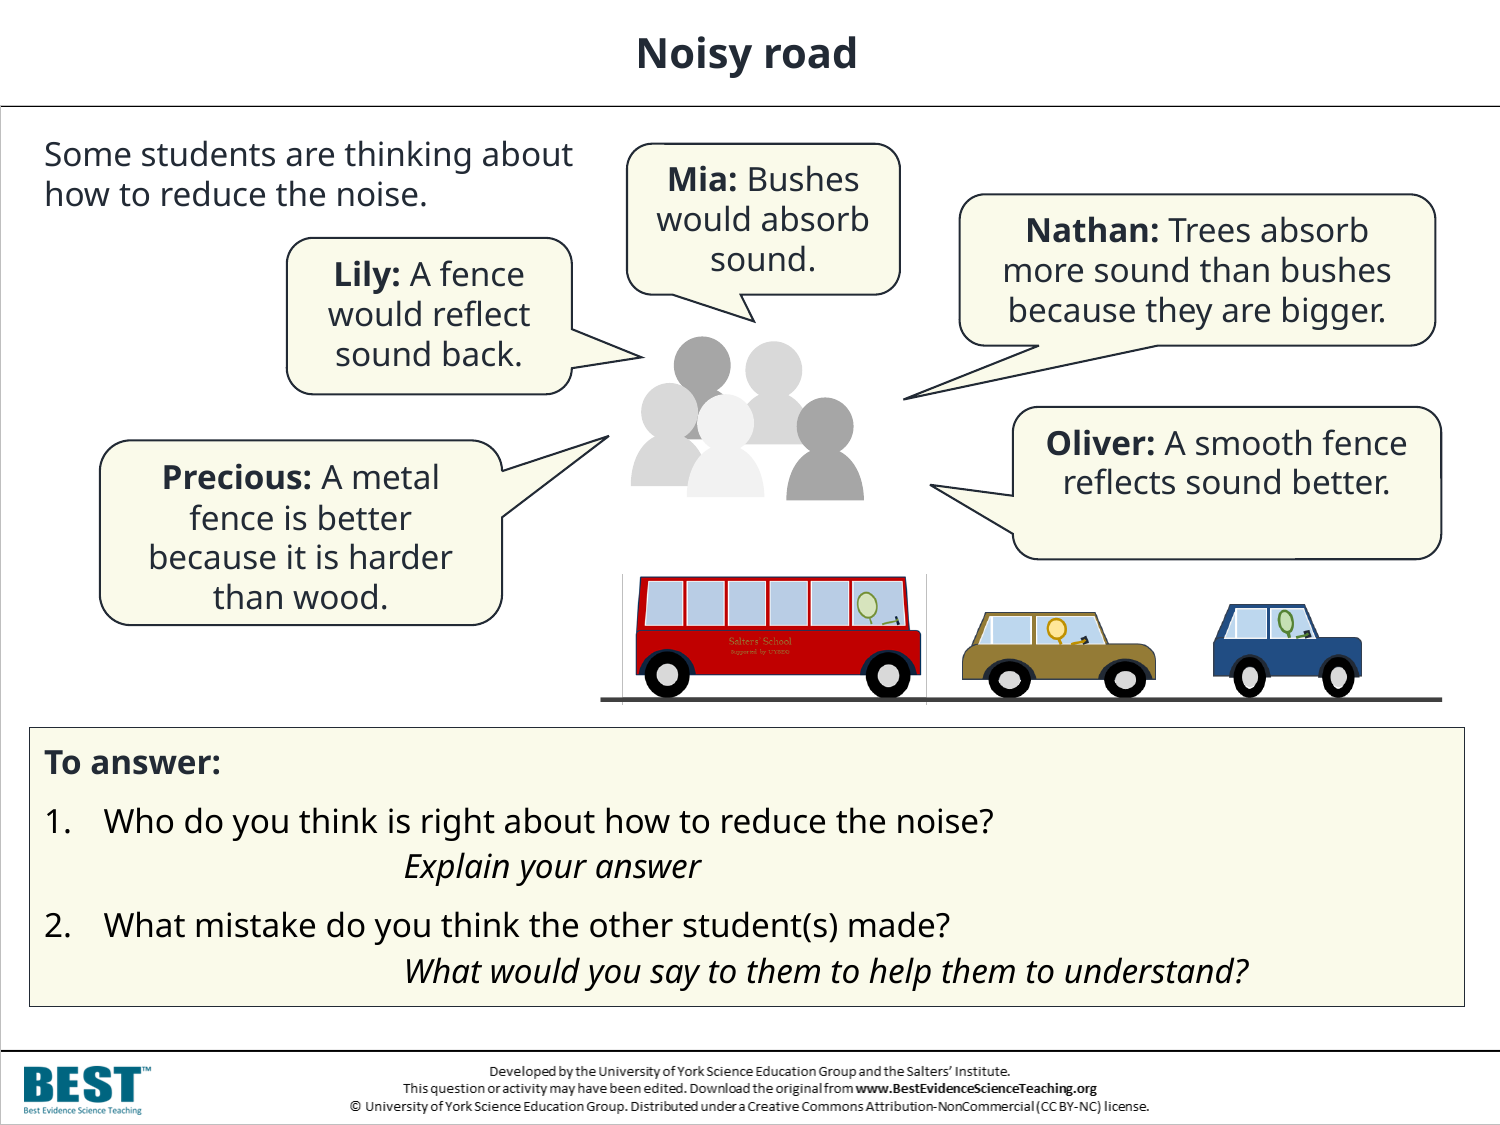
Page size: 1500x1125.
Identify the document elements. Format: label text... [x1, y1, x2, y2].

text_box Noisy road [23, 4, 1471, 99]
picture [0, 105, 1500, 1125]
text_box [630, 336, 864, 501]
